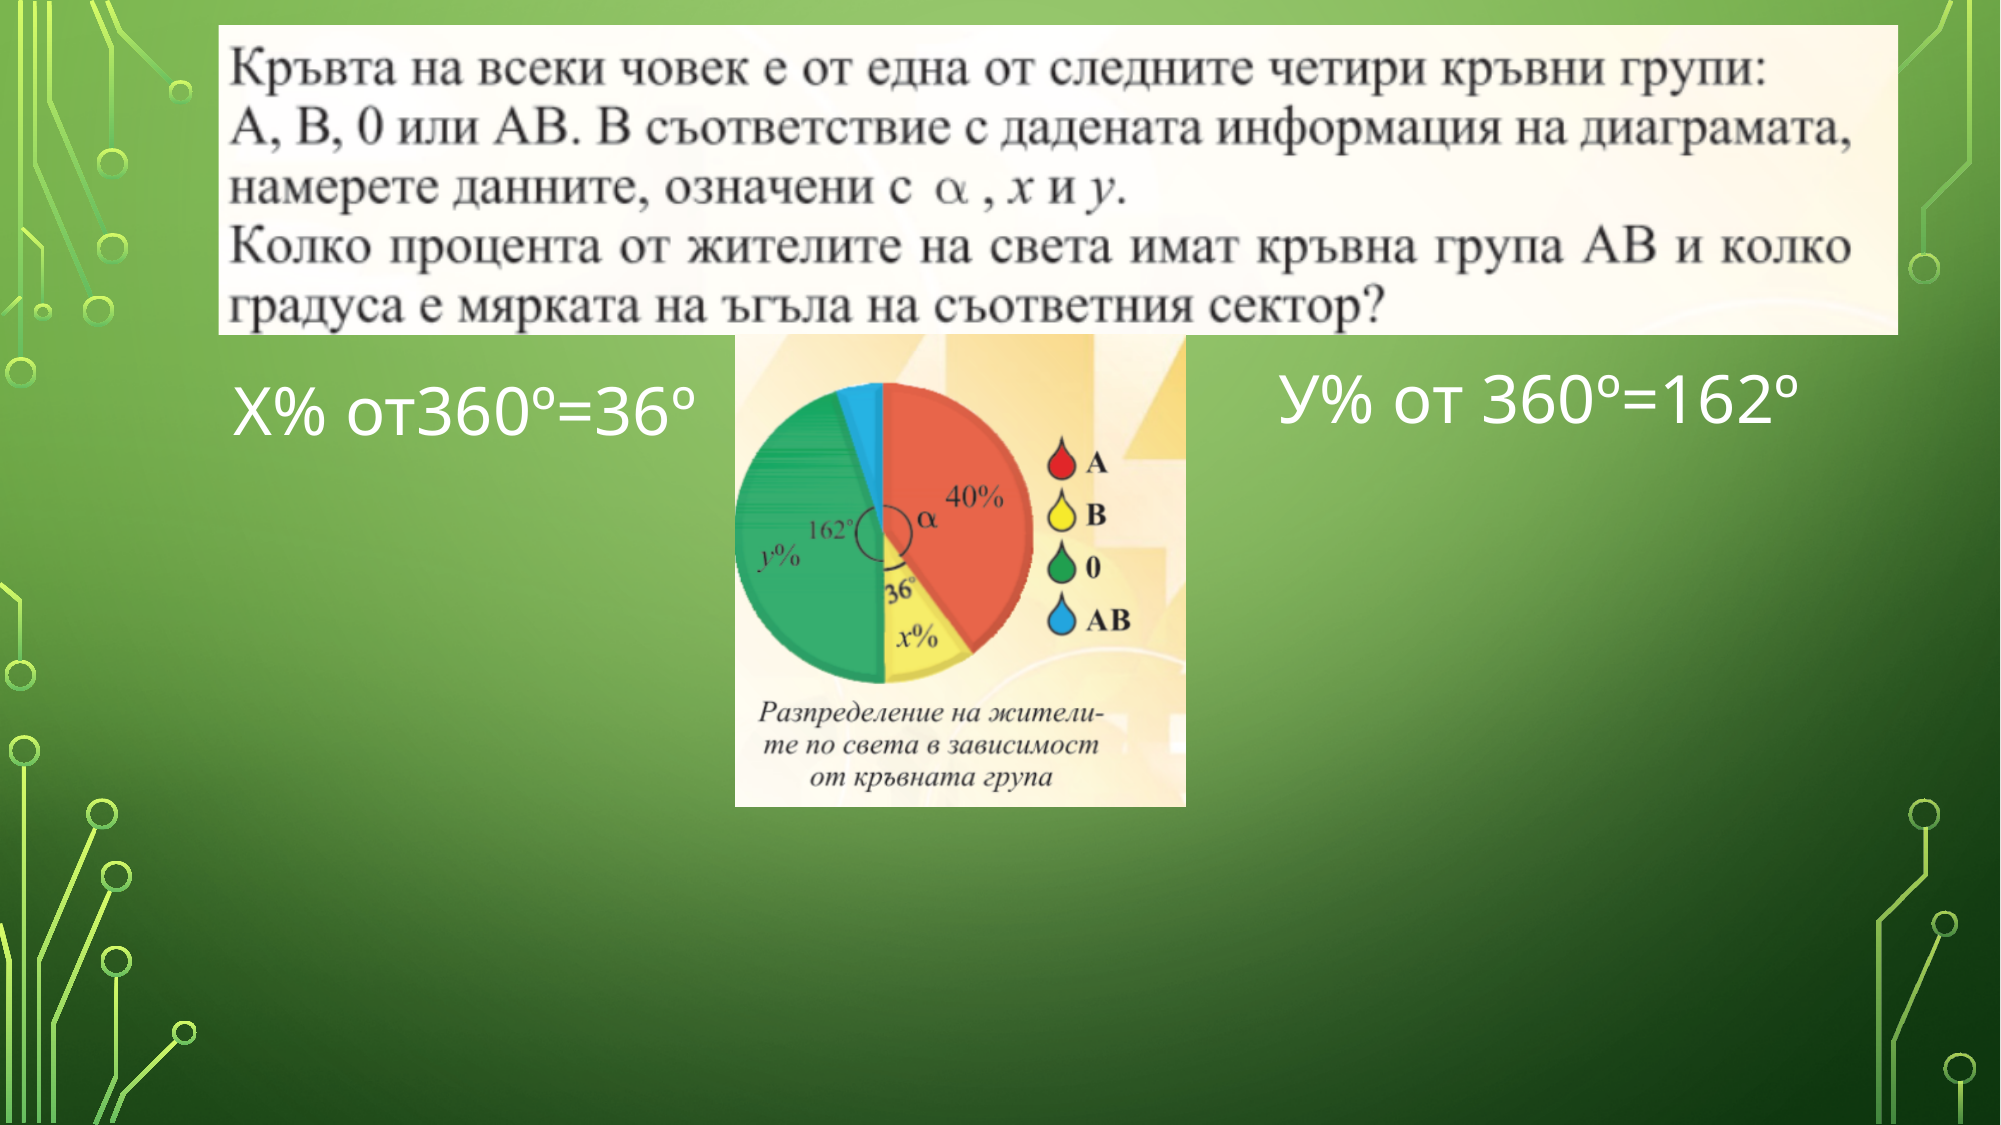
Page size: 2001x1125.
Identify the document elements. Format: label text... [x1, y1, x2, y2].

text_box У% от 360º=162º [1263, 349, 1825, 524]
picture [218, 25, 1899, 807]
text_box Х% от360º=36º [218, 361, 734, 457]
